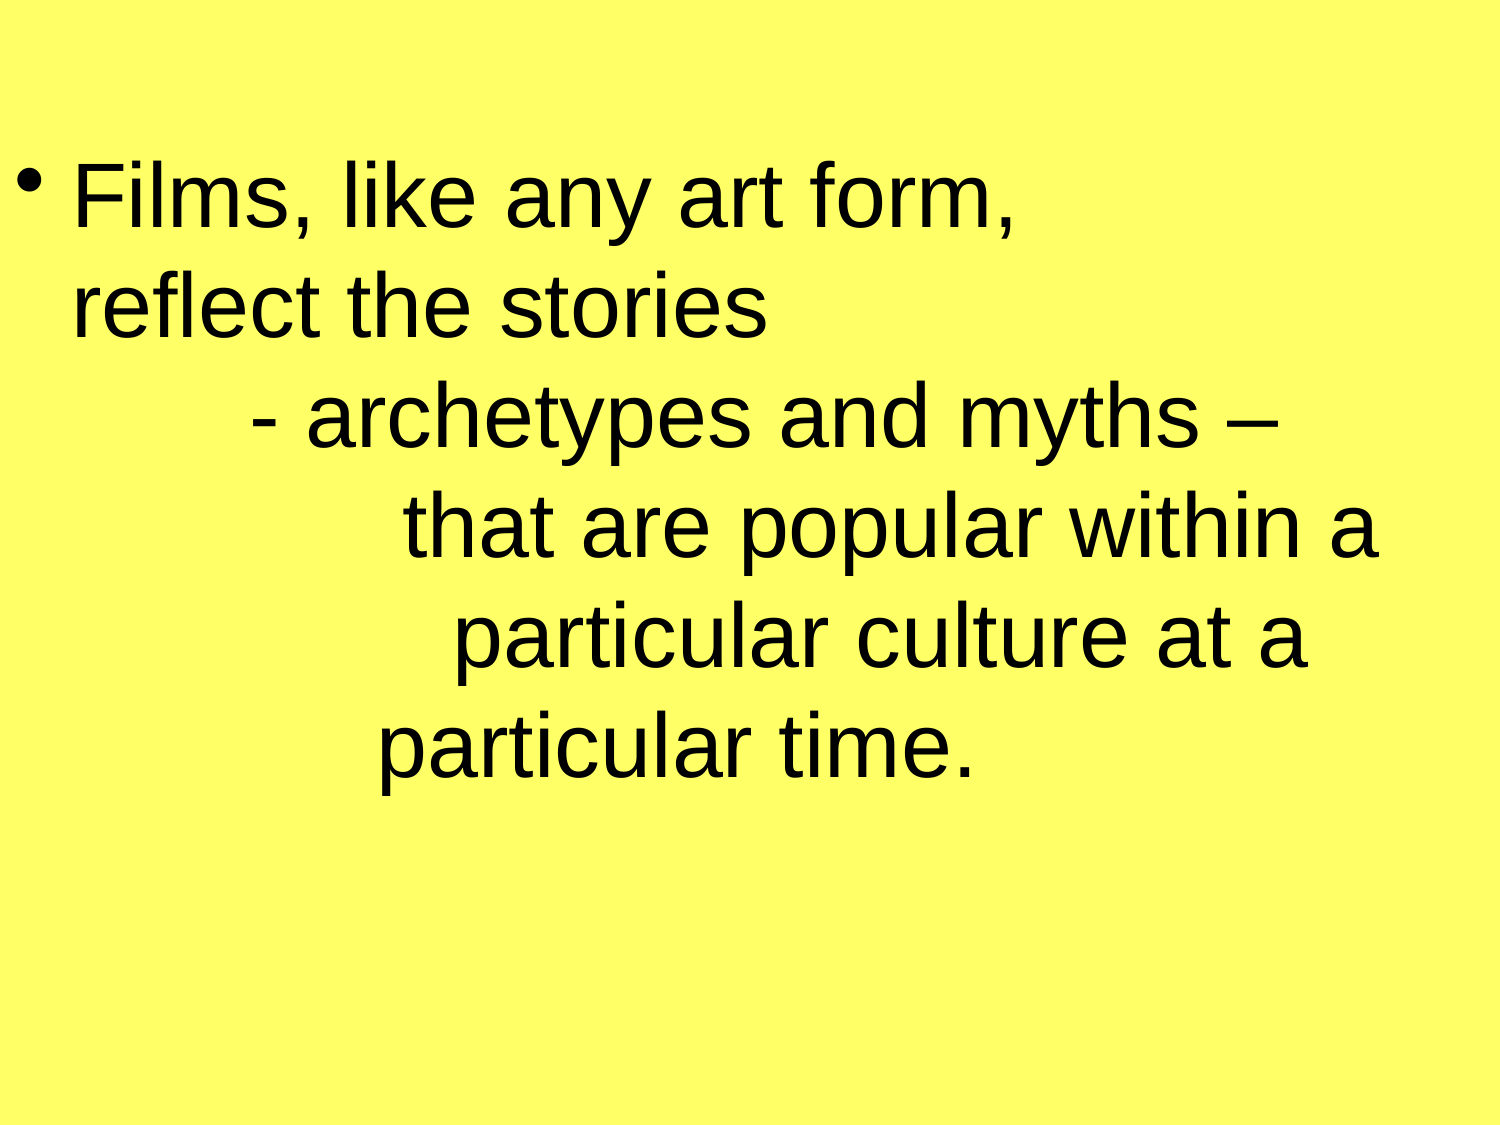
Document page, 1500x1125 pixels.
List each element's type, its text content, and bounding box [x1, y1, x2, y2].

list Films, like any art form, reflect the stories - archetypes and myths – that are popular within a particular culture at a particular time. [0, 0, 1500, 1125]
